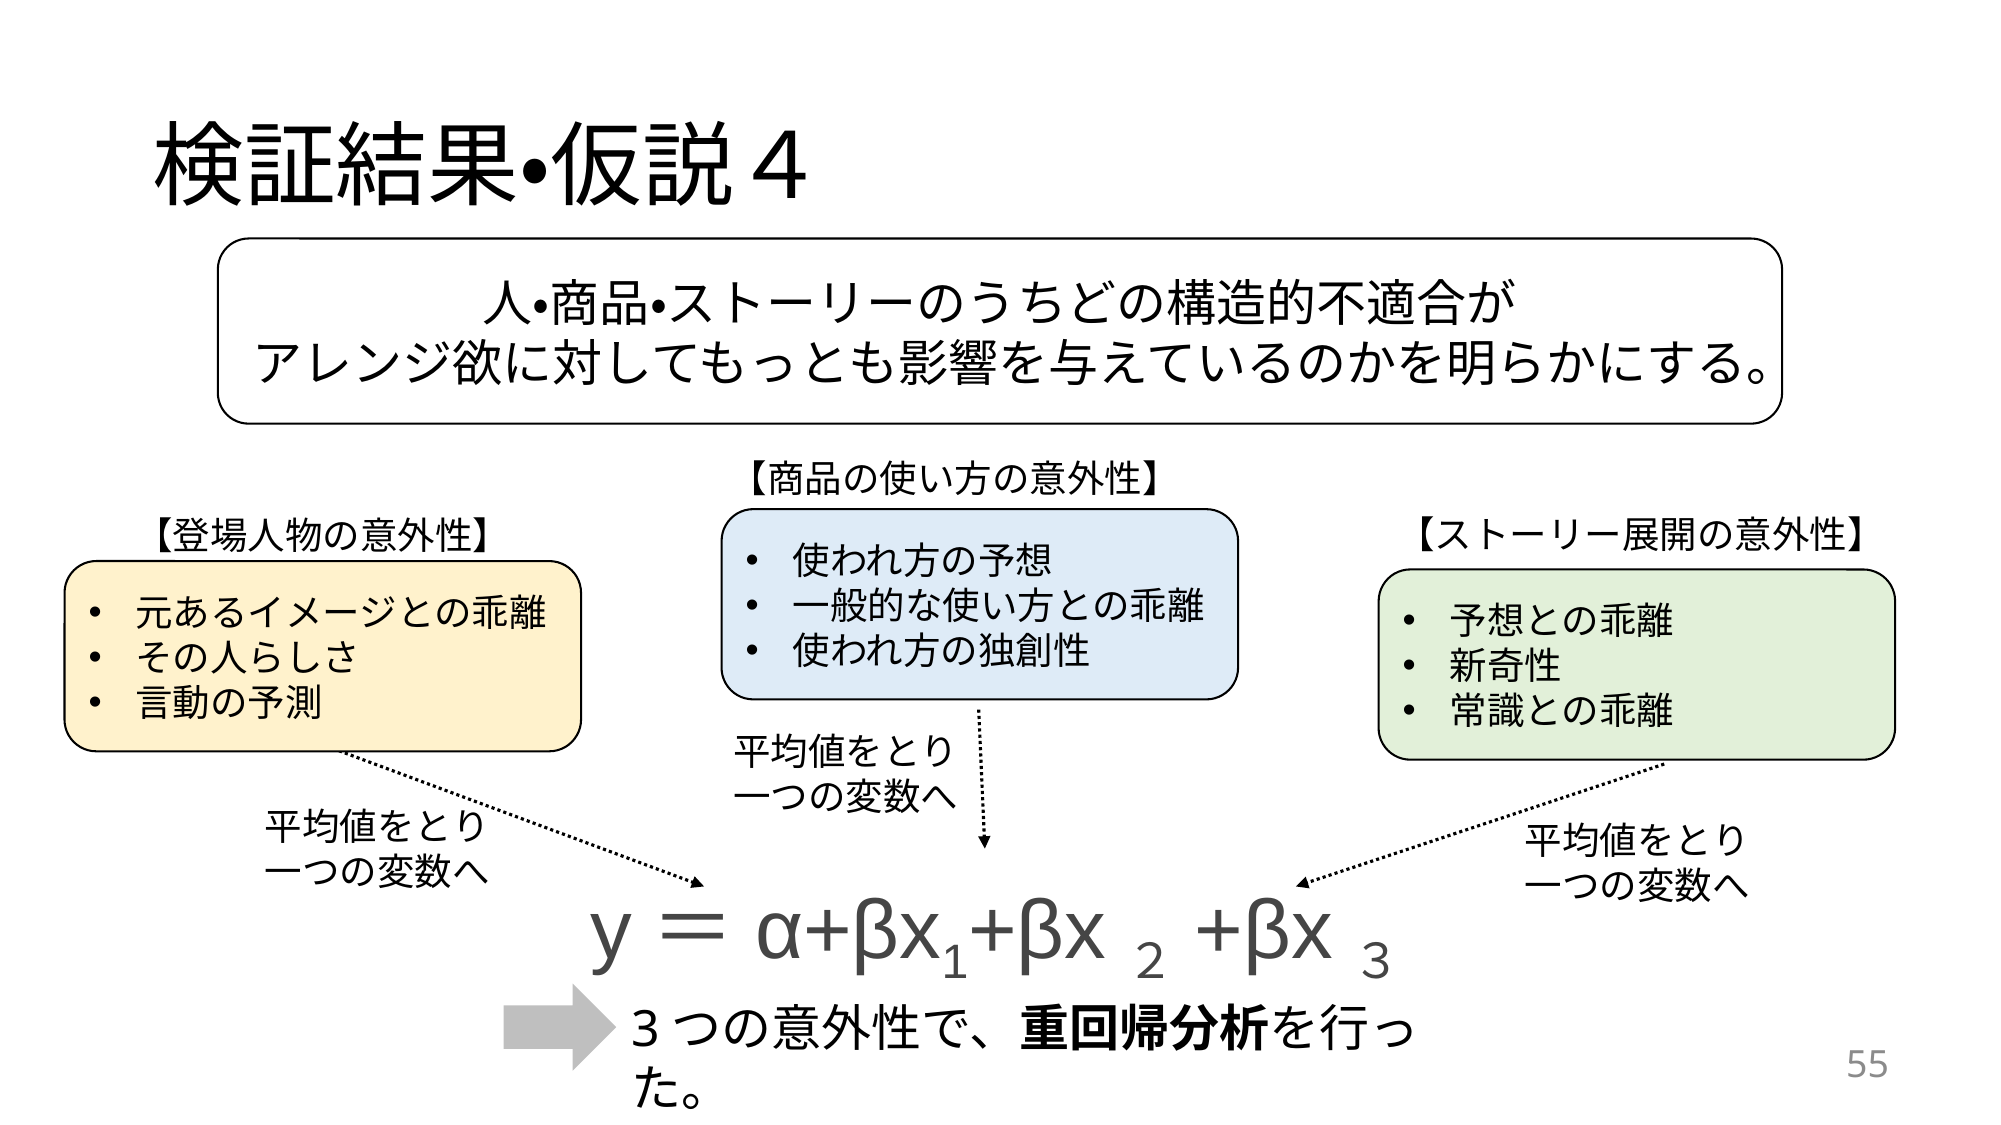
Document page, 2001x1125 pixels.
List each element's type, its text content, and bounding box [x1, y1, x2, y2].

text_box y＝α+βx1+βx２+βx３ [218, 867, 1773, 996]
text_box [978, 709, 985, 849]
text_box [502, 996, 616, 1074]
text_box 【登場人物の意外性】 [64, 505, 581, 565]
text_box 平均値をとり 一つの変数へ [250, 795, 528, 901]
text_box 55 [1478, 1035, 1904, 1095]
text_box 使われ方の予想 一般的な使い方との乖離 使われ方の独創性 [720, 508, 1240, 701]
title 検証結果・仮説４ [137, 59, 1863, 278]
text_box 【商品の使い方の意外性】 [715, 447, 1379, 508]
text_box 予想との乖離 新奇性 常識との乖離 [1377, 568, 1897, 761]
text_box 元あるイメージとの乖離 その人らしさ 言動の予測 [63, 559, 583, 753]
text_box 【ストーリー展開の意外性】 [1378, 503, 1904, 564]
text_box 人・商品・ストーリーのうちどの構造的不適合が アレンジ欲に対してもっとも影響を与えているのかを明らかにする。 [216, 237, 1784, 425]
text_box 平均値をとり 一つの変数へ [1509, 810, 1788, 915]
text_box 平均値をとり 一つの変数へ [985, 720, 996, 826]
text_box 3つの意外性で、重回帰分析を行った。 [616, 996, 1478, 1124]
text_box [1295, 764, 1665, 887]
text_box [333, 748, 705, 887]
text_box 平均値をとり 一つの変数へ [718, 720, 978, 826]
